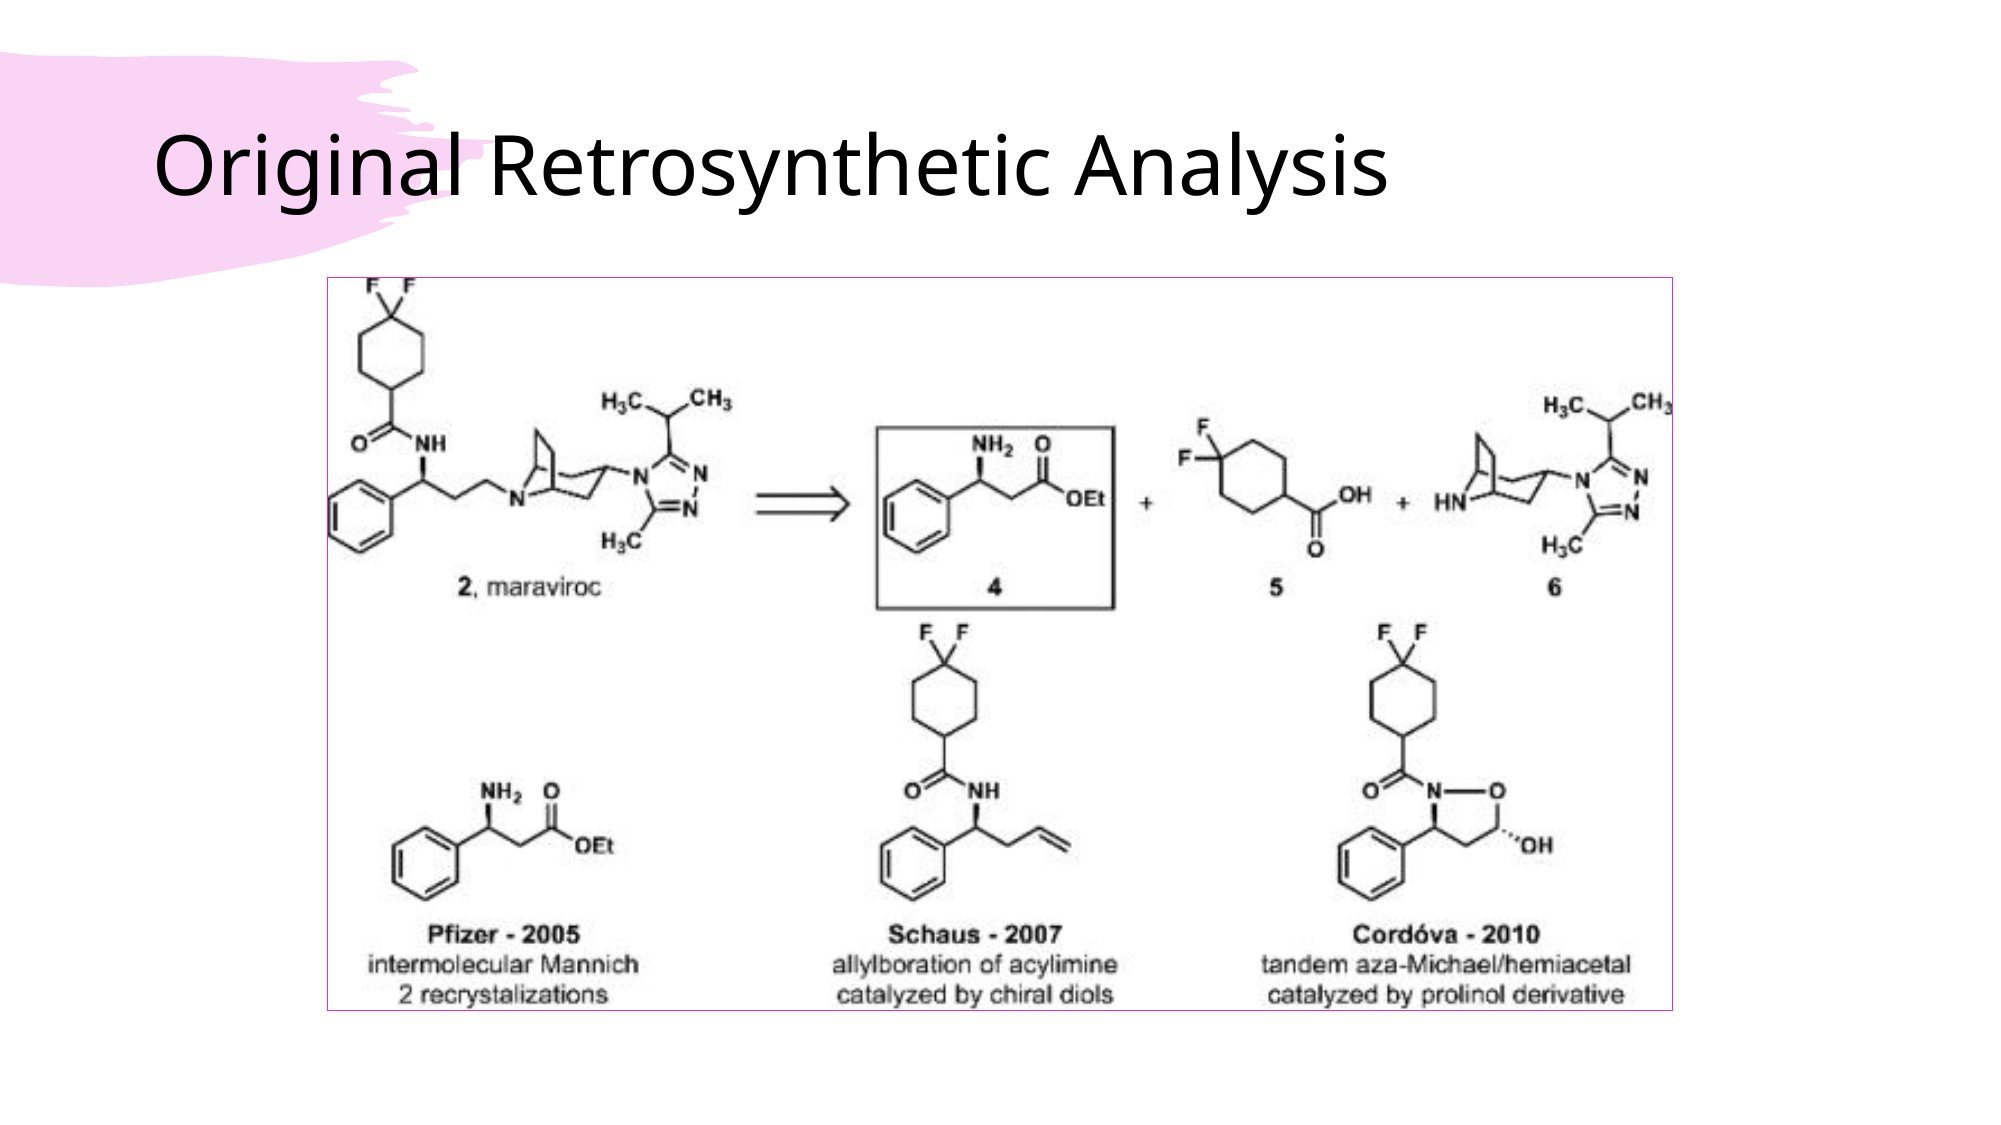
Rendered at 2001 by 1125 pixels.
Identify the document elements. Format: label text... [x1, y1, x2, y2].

title Original Retrosynthetic Analysis [137, 59, 1863, 278]
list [327, 277, 1673, 1011]
